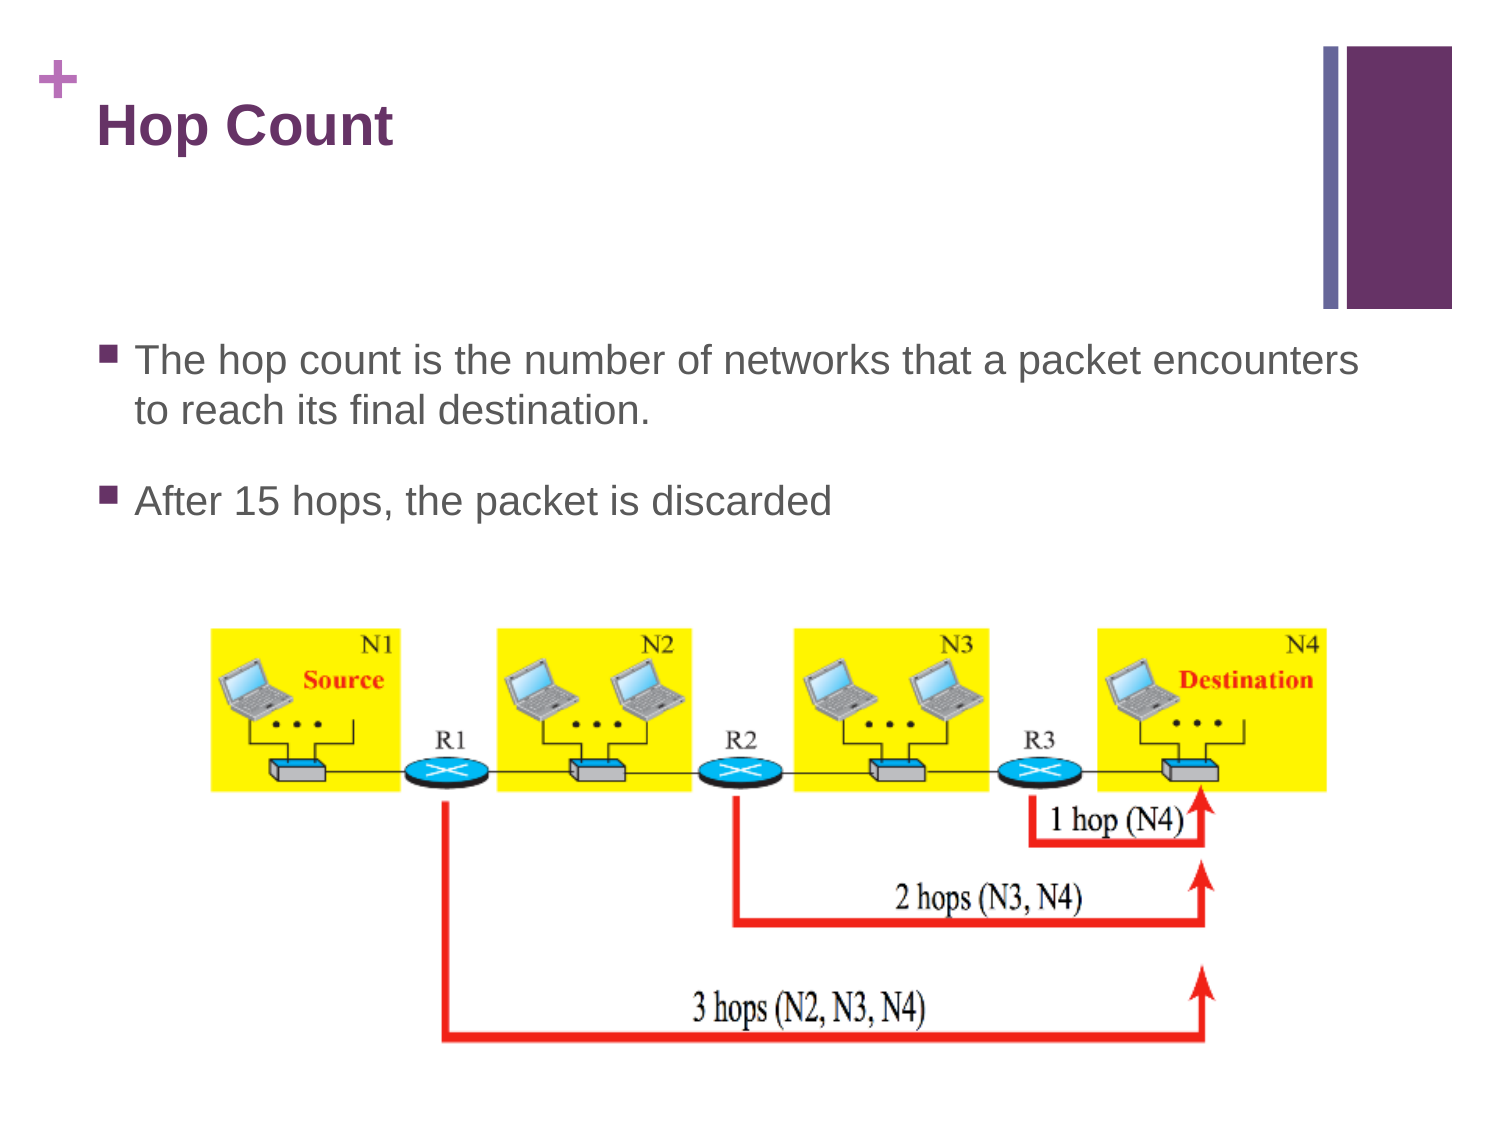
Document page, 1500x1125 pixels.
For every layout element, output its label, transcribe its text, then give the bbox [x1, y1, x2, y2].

list The hop count is the number of networks that a packet encounters to reach its final destination. After 15 hops, the packet is discarded [81, 324, 1388, 1005]
title Hop Count [81, 79, 1322, 263]
picture [199, 599, 1338, 1079]
